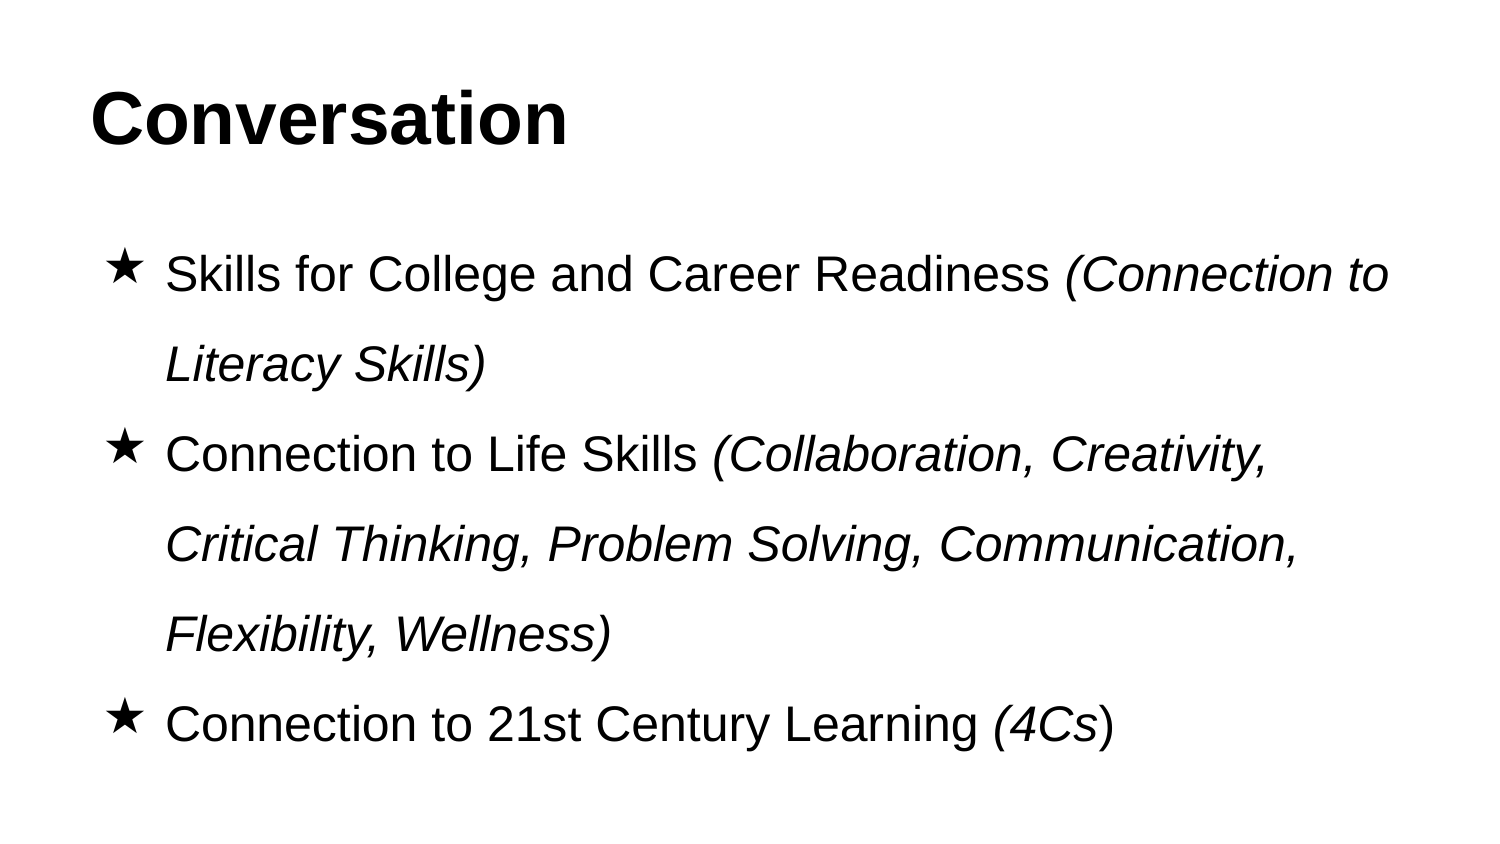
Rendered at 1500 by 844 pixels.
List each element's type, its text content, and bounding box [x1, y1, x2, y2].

title Conversation [75, 33, 1425, 175]
list Skills for College and Career Readiness (Connection to Literacy Skills) Connection to Life Skills (Collaboration, Creativity, Critical Thinking, Problem Solving, Communication, Flexibility, Wellness) Connection to 21st Century Learning (4Cs) [75, 196, 1425, 808]
